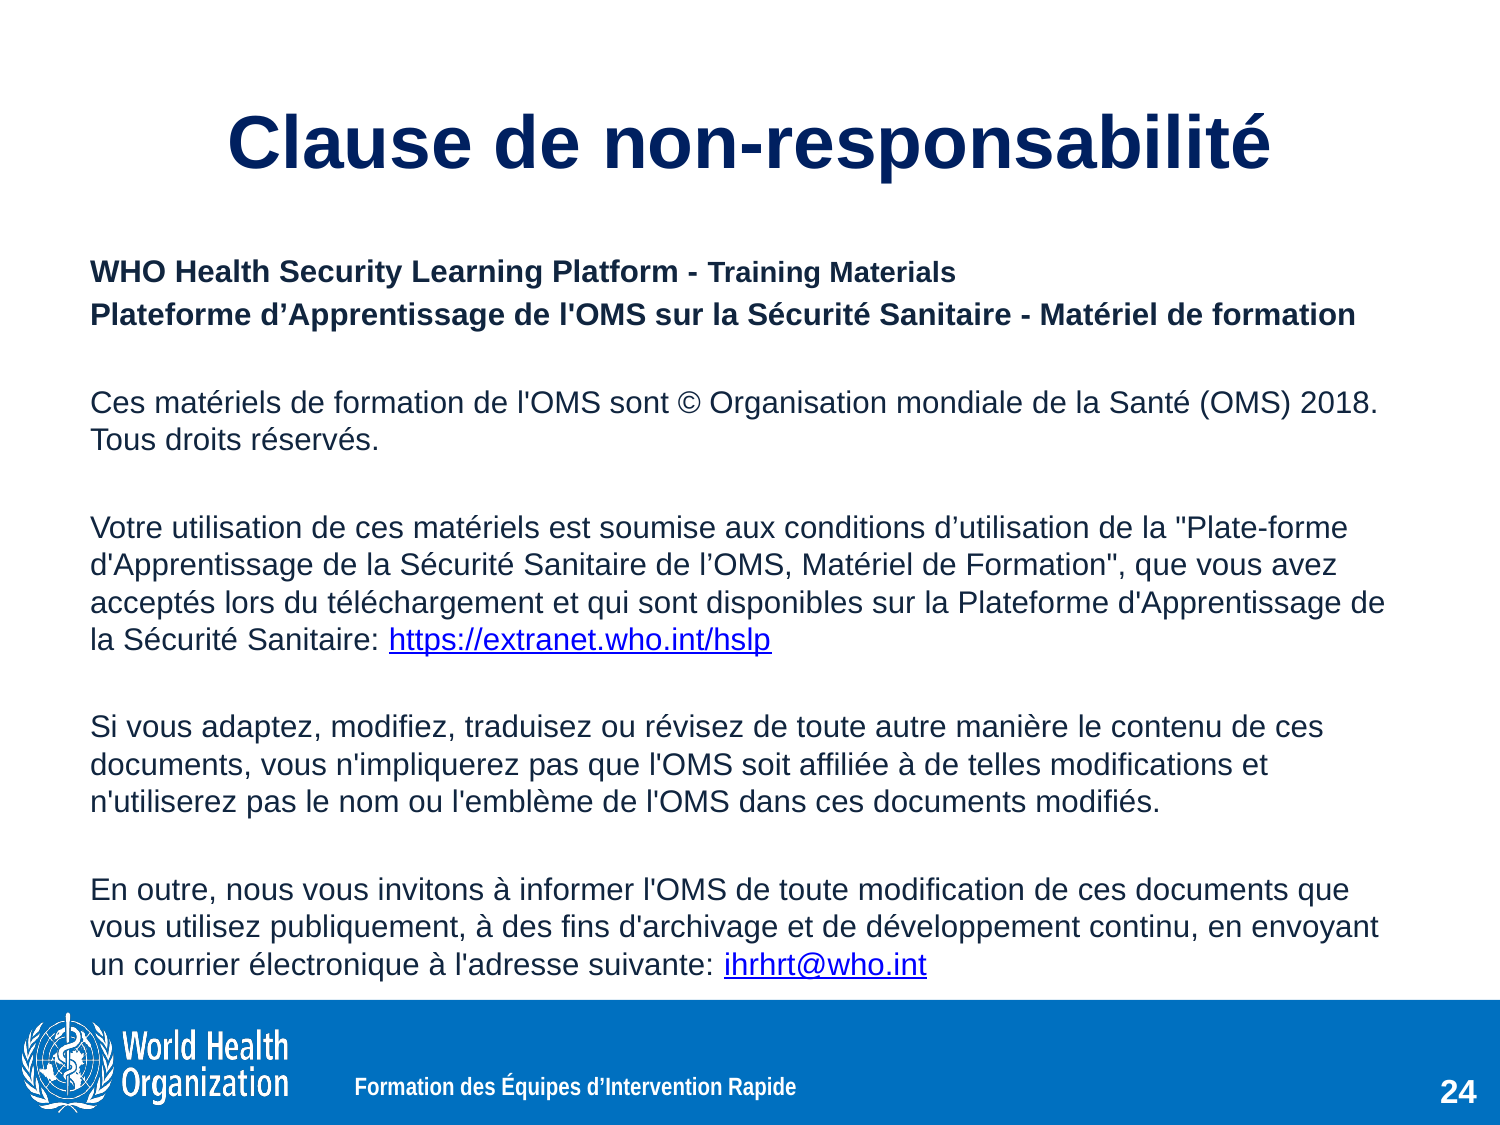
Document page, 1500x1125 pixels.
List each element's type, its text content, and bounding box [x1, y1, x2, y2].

list WHO Health Security Learning Platform - Training Materials Plateforme d’Apprentissage de l'OMS sur la Sécurité Sanitaire - Matériel de formation Ces matériels de formation de l'OMS sont © Organisation mondiale de la Santé (OMS) 2018. Tous droits réservés. Votre utilisation de ces matériels est soumise aux conditions d’utilisation de la "Plate-forme d'Apprentissage de la Sécurité Sanitaire de l’OMS, Matériel de Formation", que vous avez acceptés lors du téléchargement et qui sont disponibles sur la Plateforme d'Apprentissage de la Sécurité Sanitaire: https://extranet.who.int/hslp Si vous adaptez, modifiez, traduisez ou révisez de toute autre manière le contenu de ces documents, vous n'impliquerez pas que l'OMS soit affiliée à de telles modifications et n'utiliserez pas le nom ou l'emblème de l'OMS dans ces documents modifiés. En outre, nous vous invitons à informer l'OMS de toute modification de ces documents que vous utilisez publiquement, à des fins d'archivage et de développement continu, en envoyant un courrier électronique à l'adresse suivante: ihrhrt@who.int [75, 243, 1425, 986]
title Clause de non-responsabilité [75, 45, 1425, 233]
picture [21, 1012, 288, 1113]
